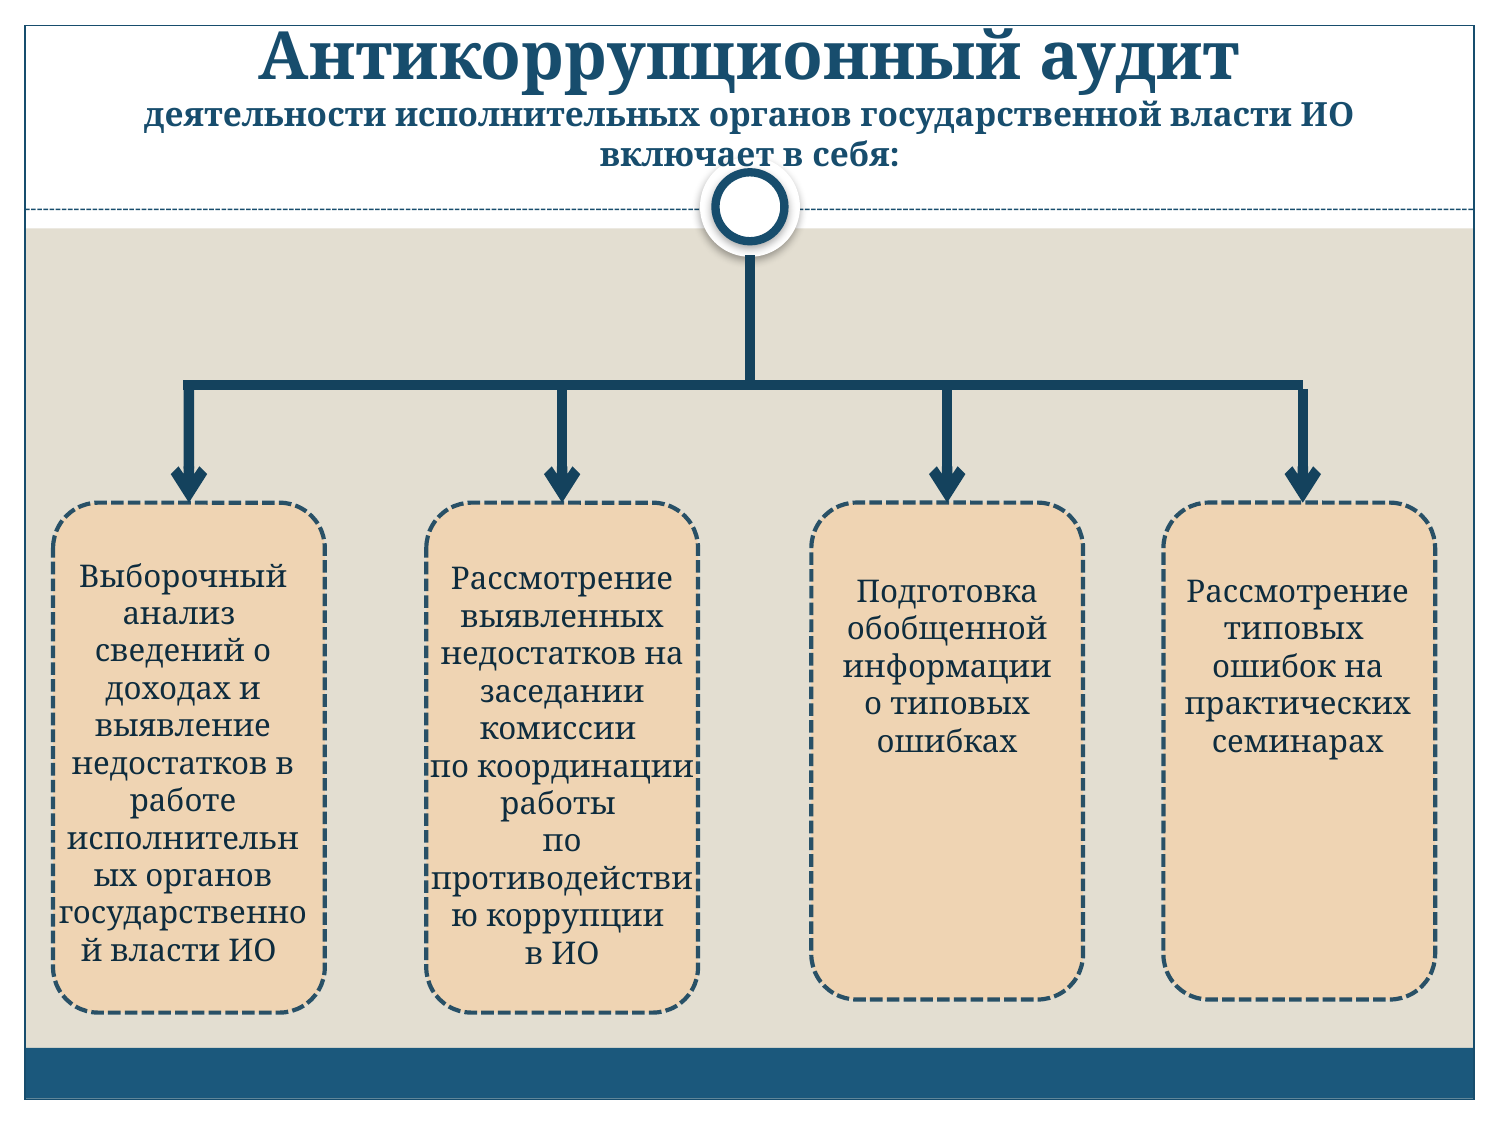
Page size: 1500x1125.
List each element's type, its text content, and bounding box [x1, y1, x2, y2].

text_box Подготовка обобщенной информации о типовых ошибках [825, 563, 1070, 766]
text_box Рассмотрение типовых ошибок на практических семинарах [1150, 563, 1446, 766]
text_box [1162, 766, 1437, 1001]
text_box [1162, 501, 1437, 563]
text_box Выборочный анализ сведений о доходах и выявление недостатков в работе исполнительных органов государственной власти ИО [39, 548, 327, 976]
text_box [52, 501, 326, 548]
text_box [426, 978, 698, 1014]
text_box [53, 976, 325, 1014]
text_box Рассмотрение выявленных недостатков на заседании комиссии по координации работы по противодействию коррупции в ИО [414, 551, 710, 978]
title Антикоррупционный аудит деятельности исполнительных органов государственной власти ИО включает в себя: [0, 55, 1500, 181]
text_box [810, 501, 1085, 1001]
text_box [425, 501, 699, 551]
